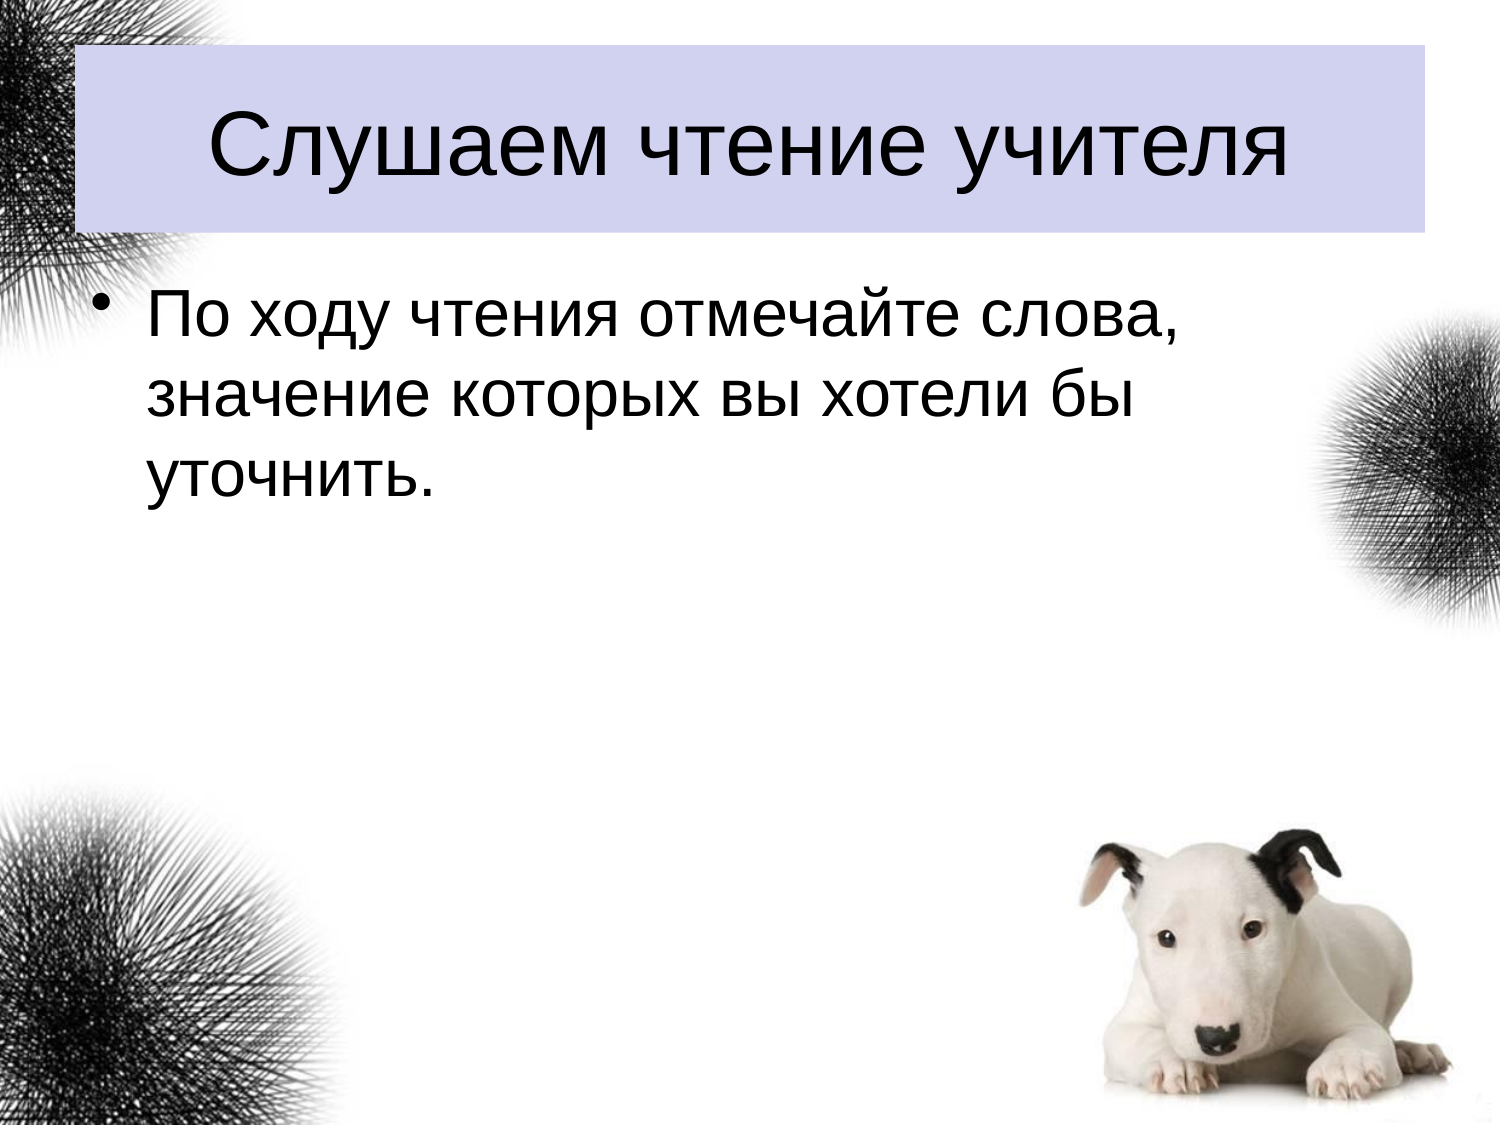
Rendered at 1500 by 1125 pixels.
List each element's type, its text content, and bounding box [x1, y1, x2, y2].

list По ходу чтения отмечайте слова, значение которых вы хотели бы уточнить. [75, 262, 1425, 1005]
title Слушаем чтение учителя [75, 45, 1425, 233]
picture [0, 0, 1500, 1125]
